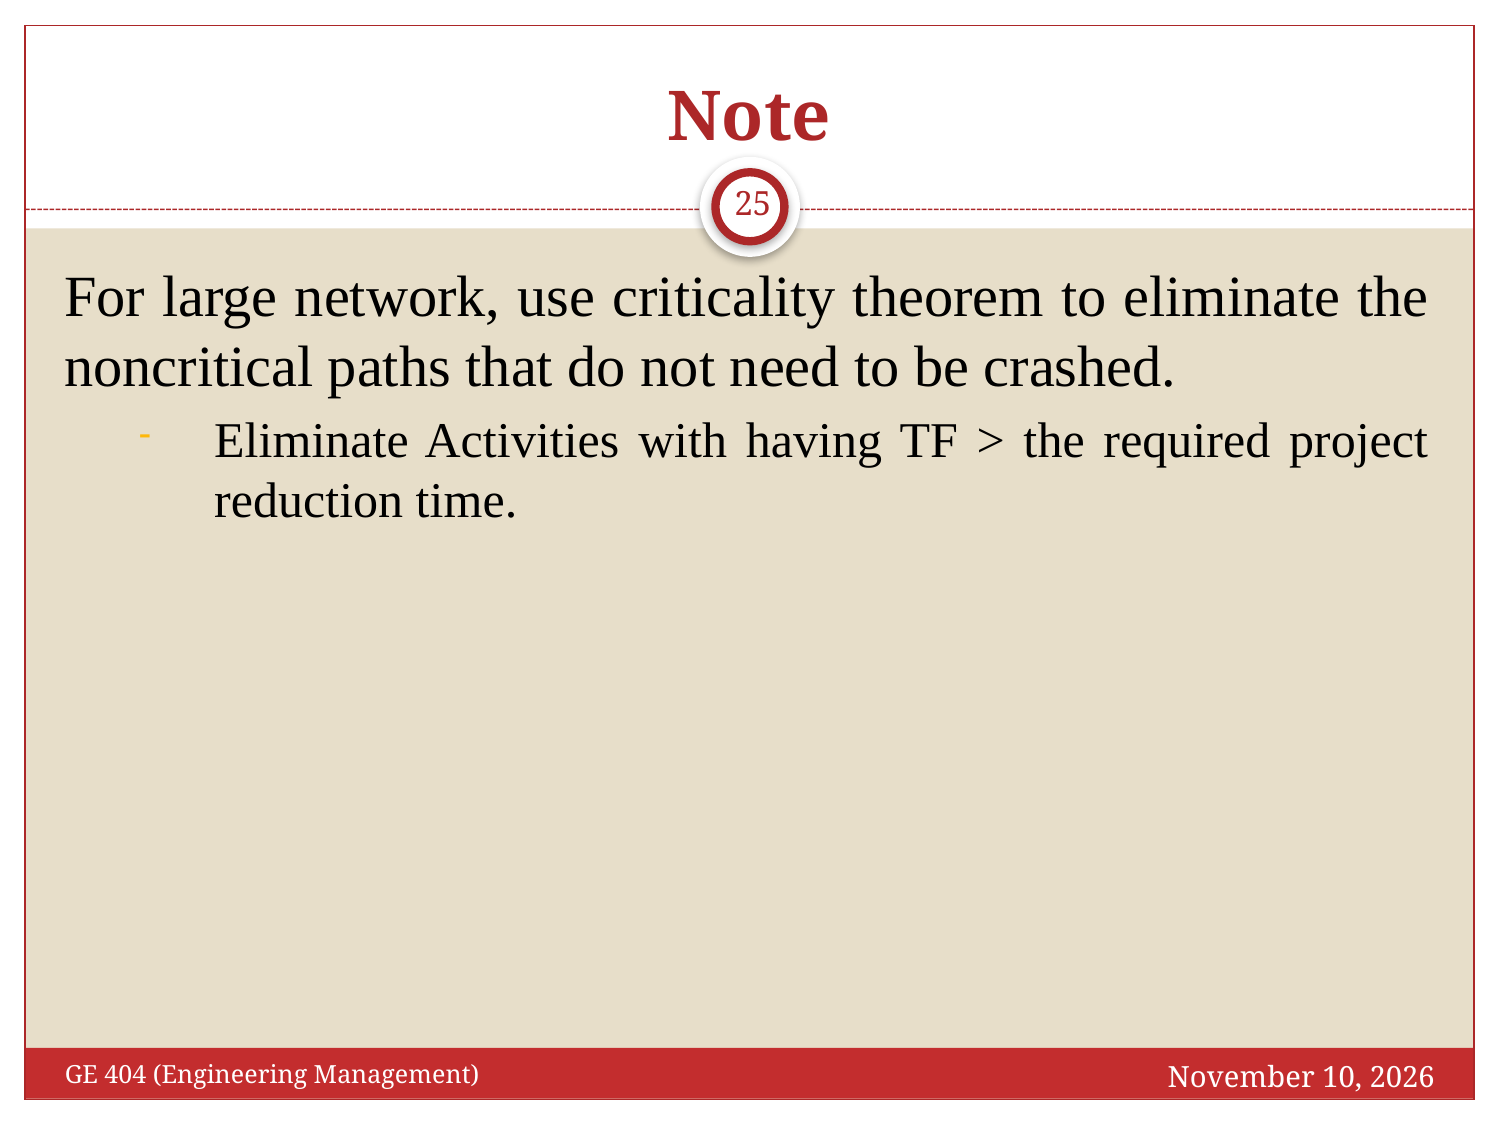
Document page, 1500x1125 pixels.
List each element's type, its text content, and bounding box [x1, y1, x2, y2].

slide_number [950, 1050, 1450, 1111]
title Note [49, 37, 1450, 162]
footer GE 404 (Engineering Management) [50, 1051, 638, 1112]
list For large network, use criticality theorem to eliminate the noncritical paths that do not need to be crashed. Eliminate Activities with having TF > the required project reduction time. [49, 250, 1445, 1001]
slide_number 25 [715, 168, 791, 241]
